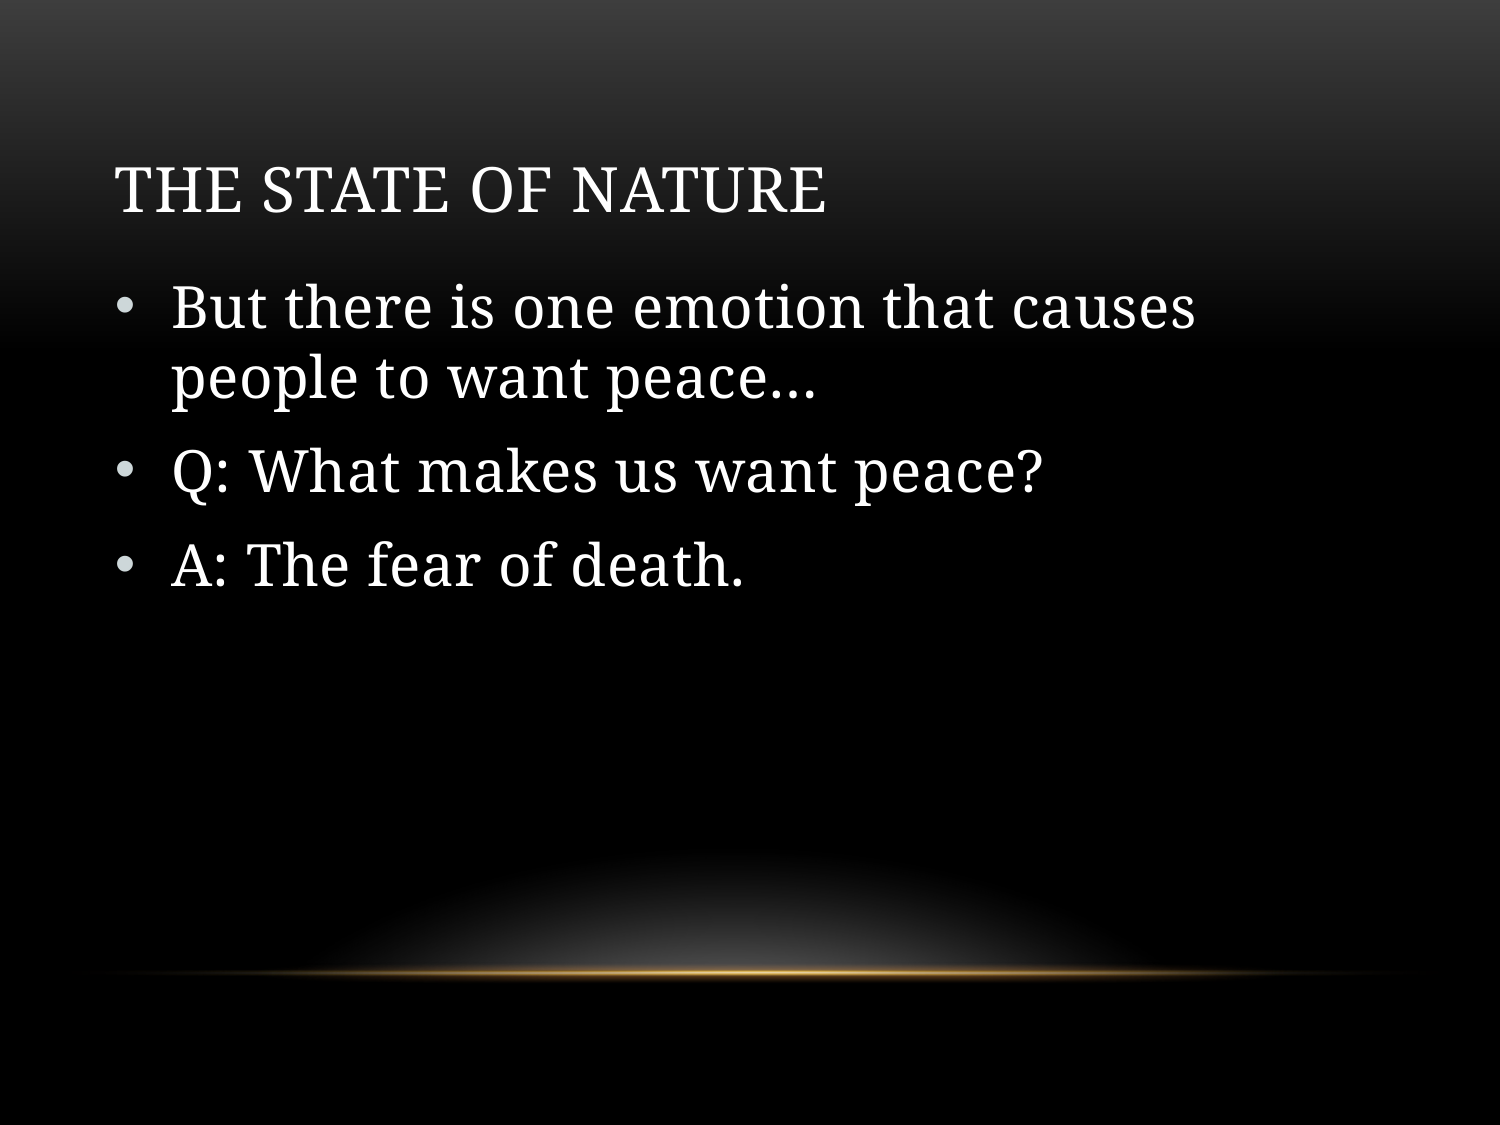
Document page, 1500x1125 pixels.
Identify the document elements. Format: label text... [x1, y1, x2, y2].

title The state of nature [99, 45, 1400, 233]
list But there is one emotion that causes people to want peace… Q: What makes us want peace? A: The fear of death. [99, 262, 1400, 938]
picture [0, 0, 1500, 1125]
